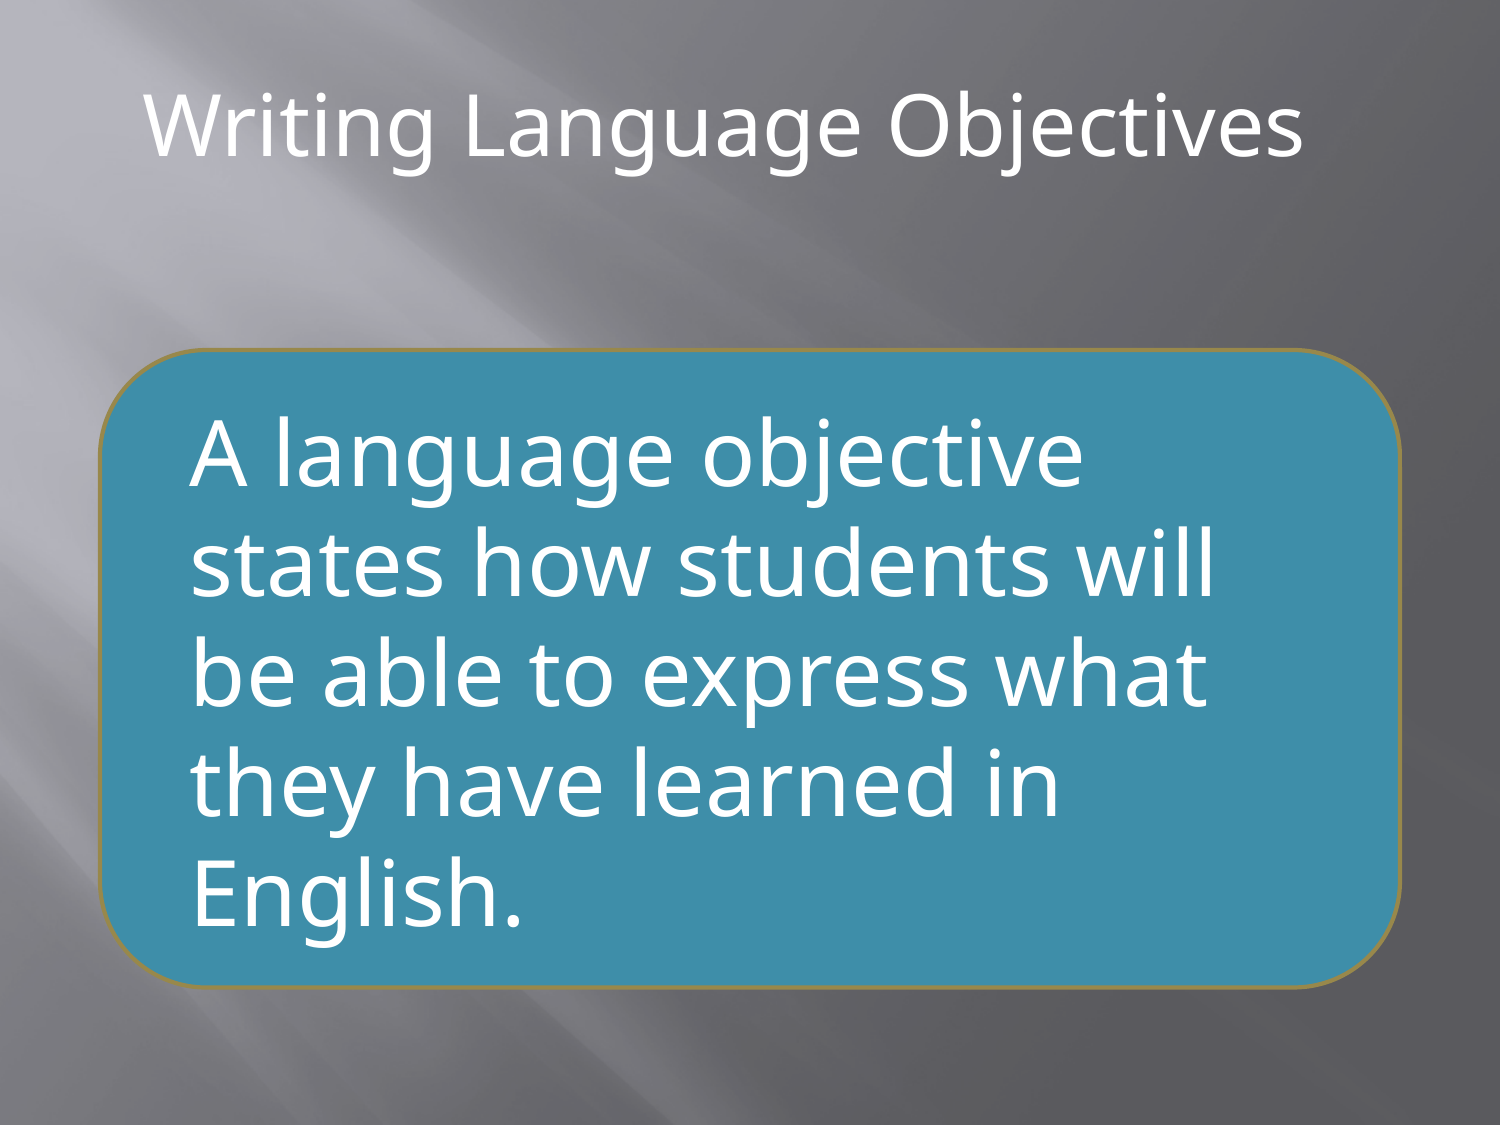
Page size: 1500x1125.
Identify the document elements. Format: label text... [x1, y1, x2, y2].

text_box A language objective states how students will be able to express what they have learned in English. [174, 387, 1275, 952]
text_box [97, 347, 1403, 990]
text_box Writing Language Objectives [87, 62, 1363, 286]
